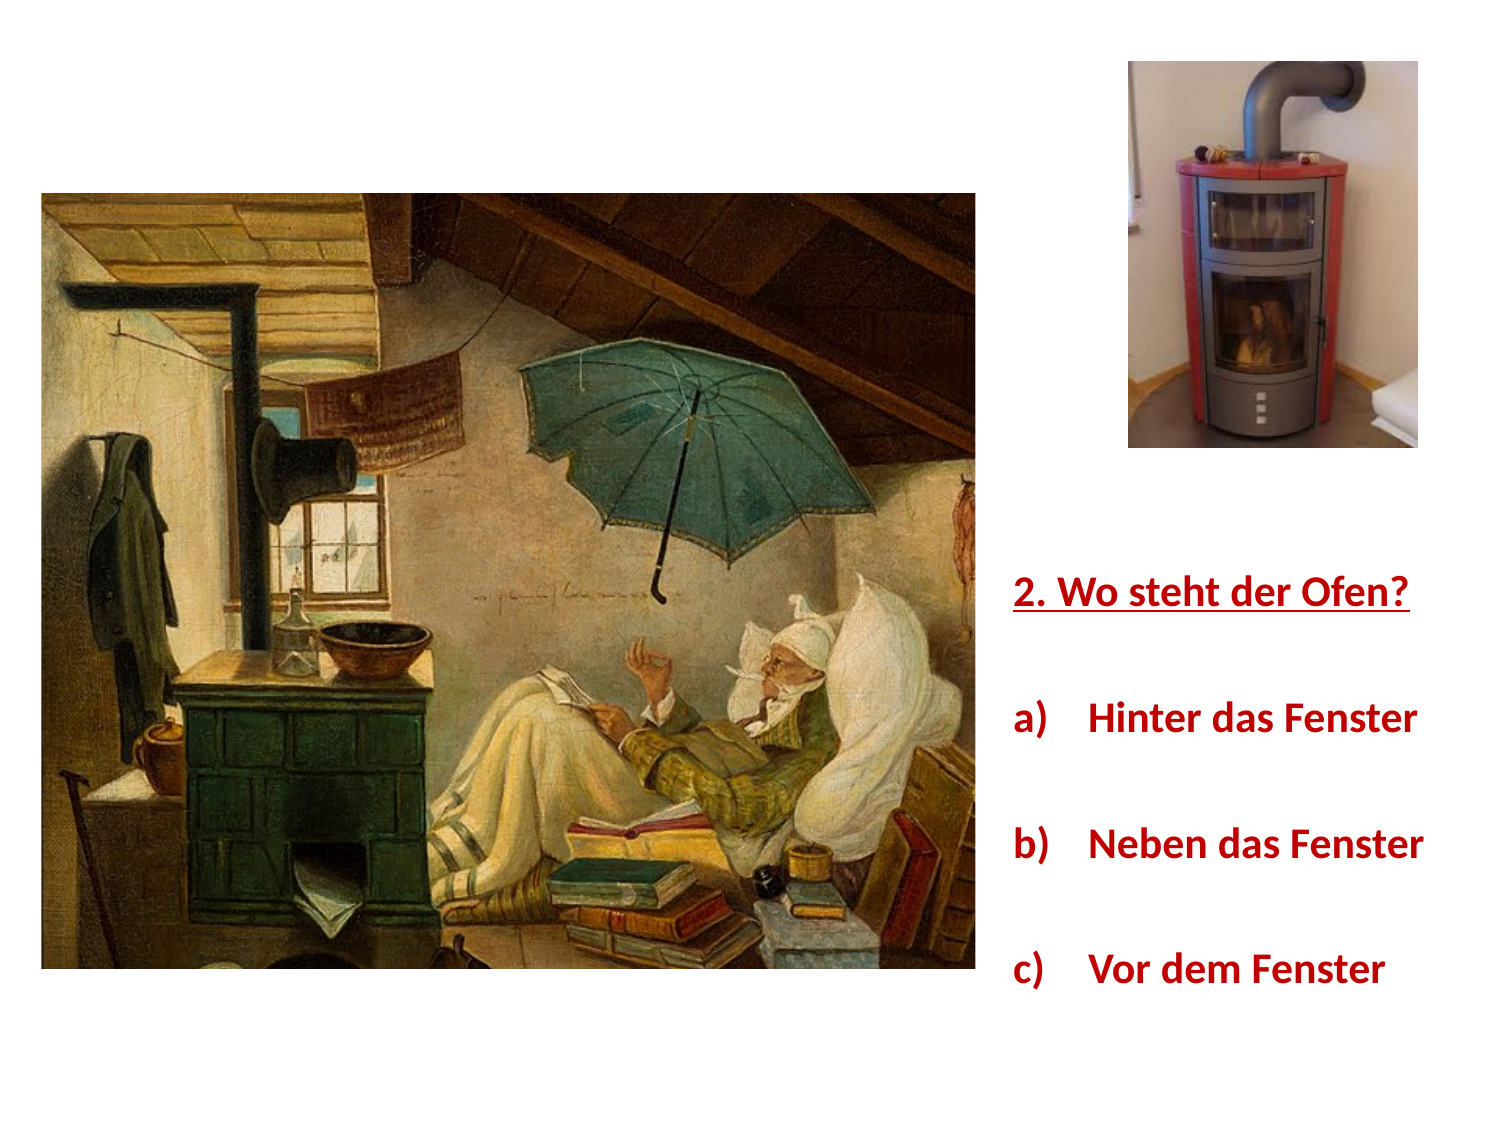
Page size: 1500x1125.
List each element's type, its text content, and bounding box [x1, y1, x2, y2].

list 2. Wo steht der Ofen? Hinter das Fenster Neben das Fenster Vor dem Fenster [998, 561, 1486, 1125]
picture [41, 193, 976, 969]
picture [1127, 61, 1418, 448]
